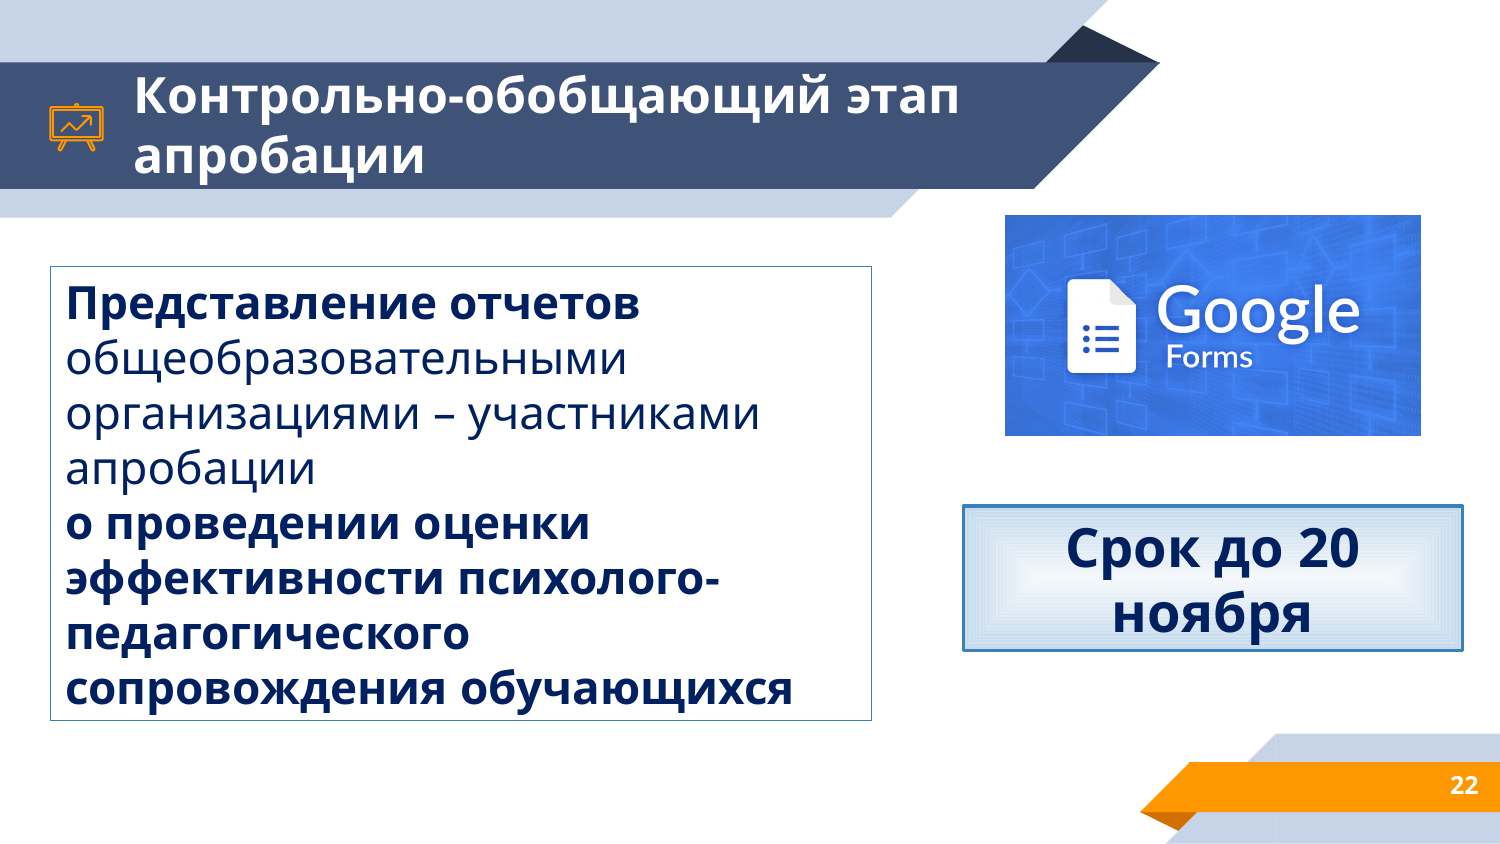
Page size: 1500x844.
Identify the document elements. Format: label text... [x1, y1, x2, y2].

picture [1004, 215, 1421, 436]
text_box Представление отчетов общеобразовательными организациями – участниками апробации о проведении оценки эффективности психолого-педагогического сопровождения обучающихся [50, 266, 872, 721]
text_box Срок до 20 ноября [963, 505, 1463, 651]
slide_number 22 [1249, 760, 1494, 813]
title Контрольно-обобщающий этап апробации [118, 60, 1050, 187]
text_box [50, 103, 103, 151]
